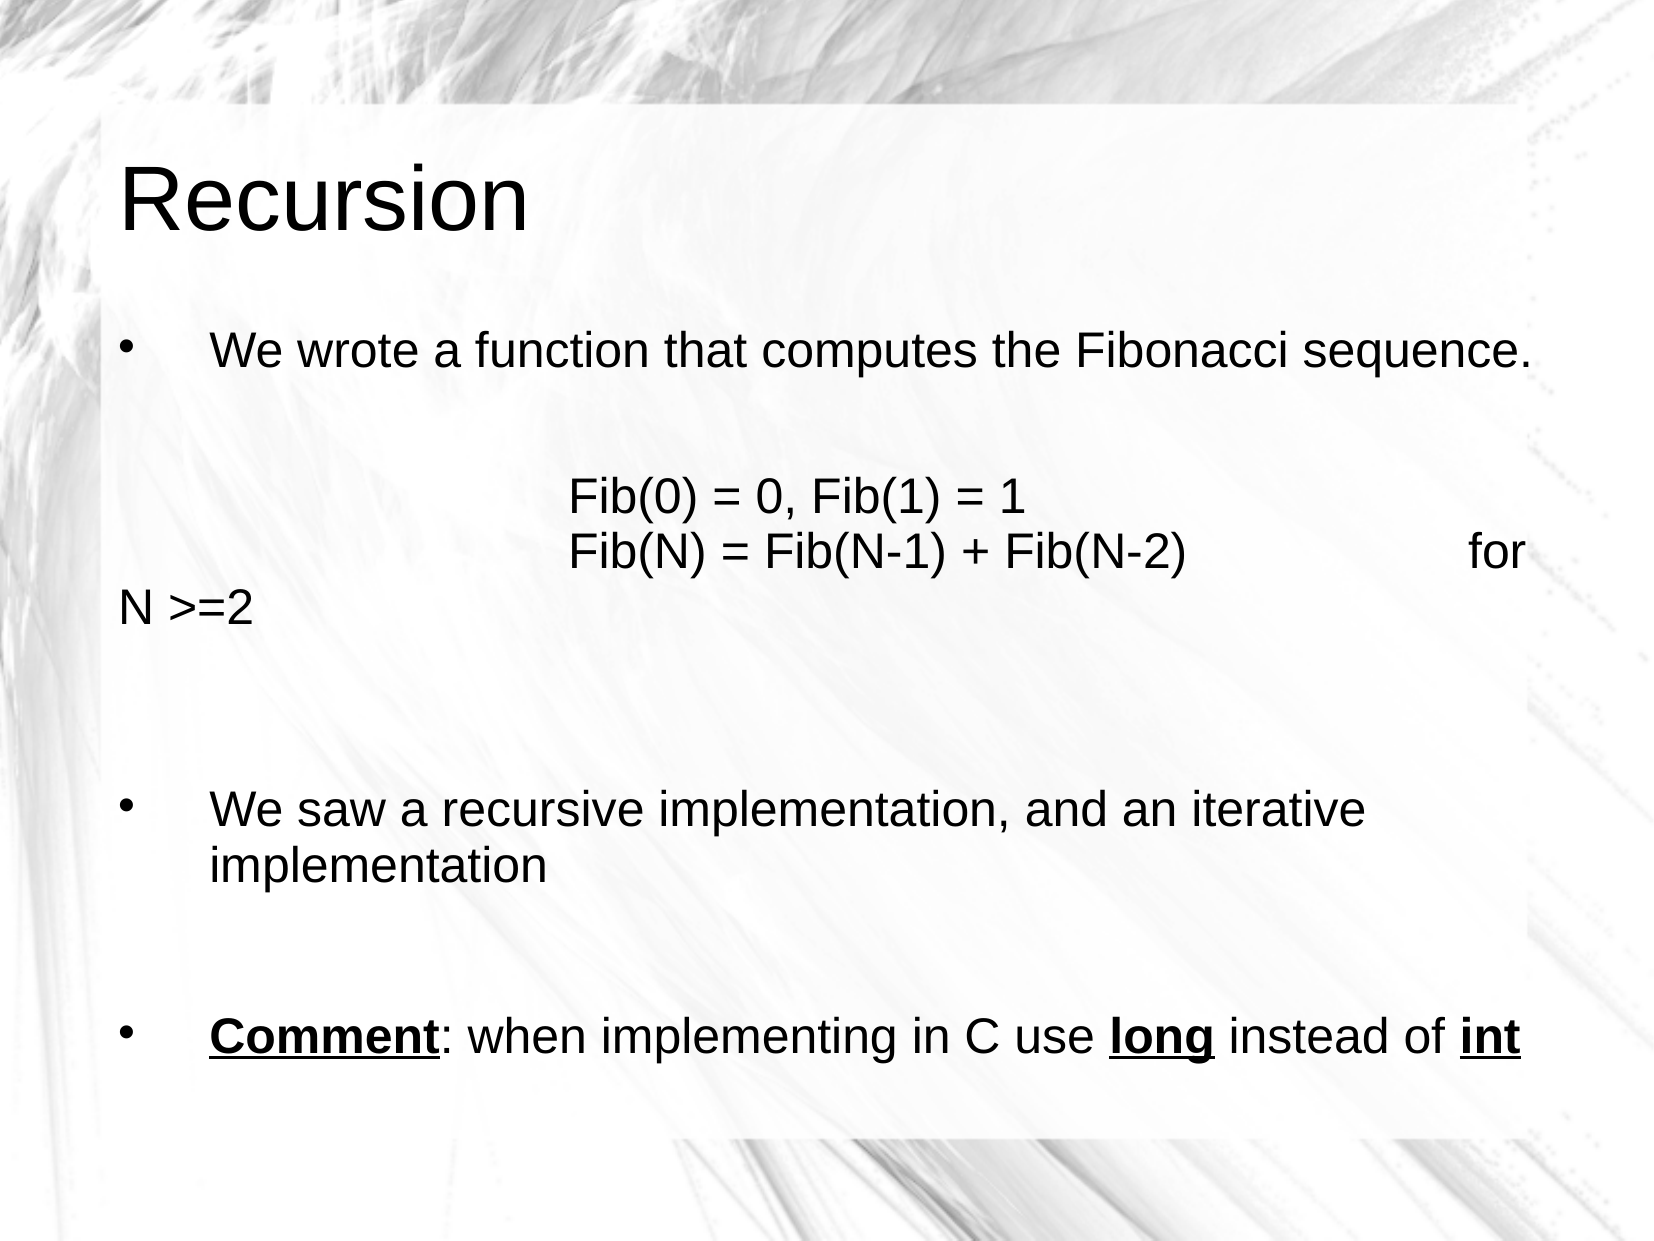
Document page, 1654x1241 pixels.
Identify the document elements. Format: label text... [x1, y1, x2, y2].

picture [0, 0, 1654, 1241]
list We wrote a function that computes the Fibonacci sequence. Fib(0) = 0, Fib(1) = 1 Fib(N) = Fib(N-1) + Fib(N-2) for N >=2 We saw a recursive implementation, and an iterative implementation Comment: when implementing in C use long instead of int [118, 319, 1571, 1180]
title Recursion [118, 93, 1506, 299]
